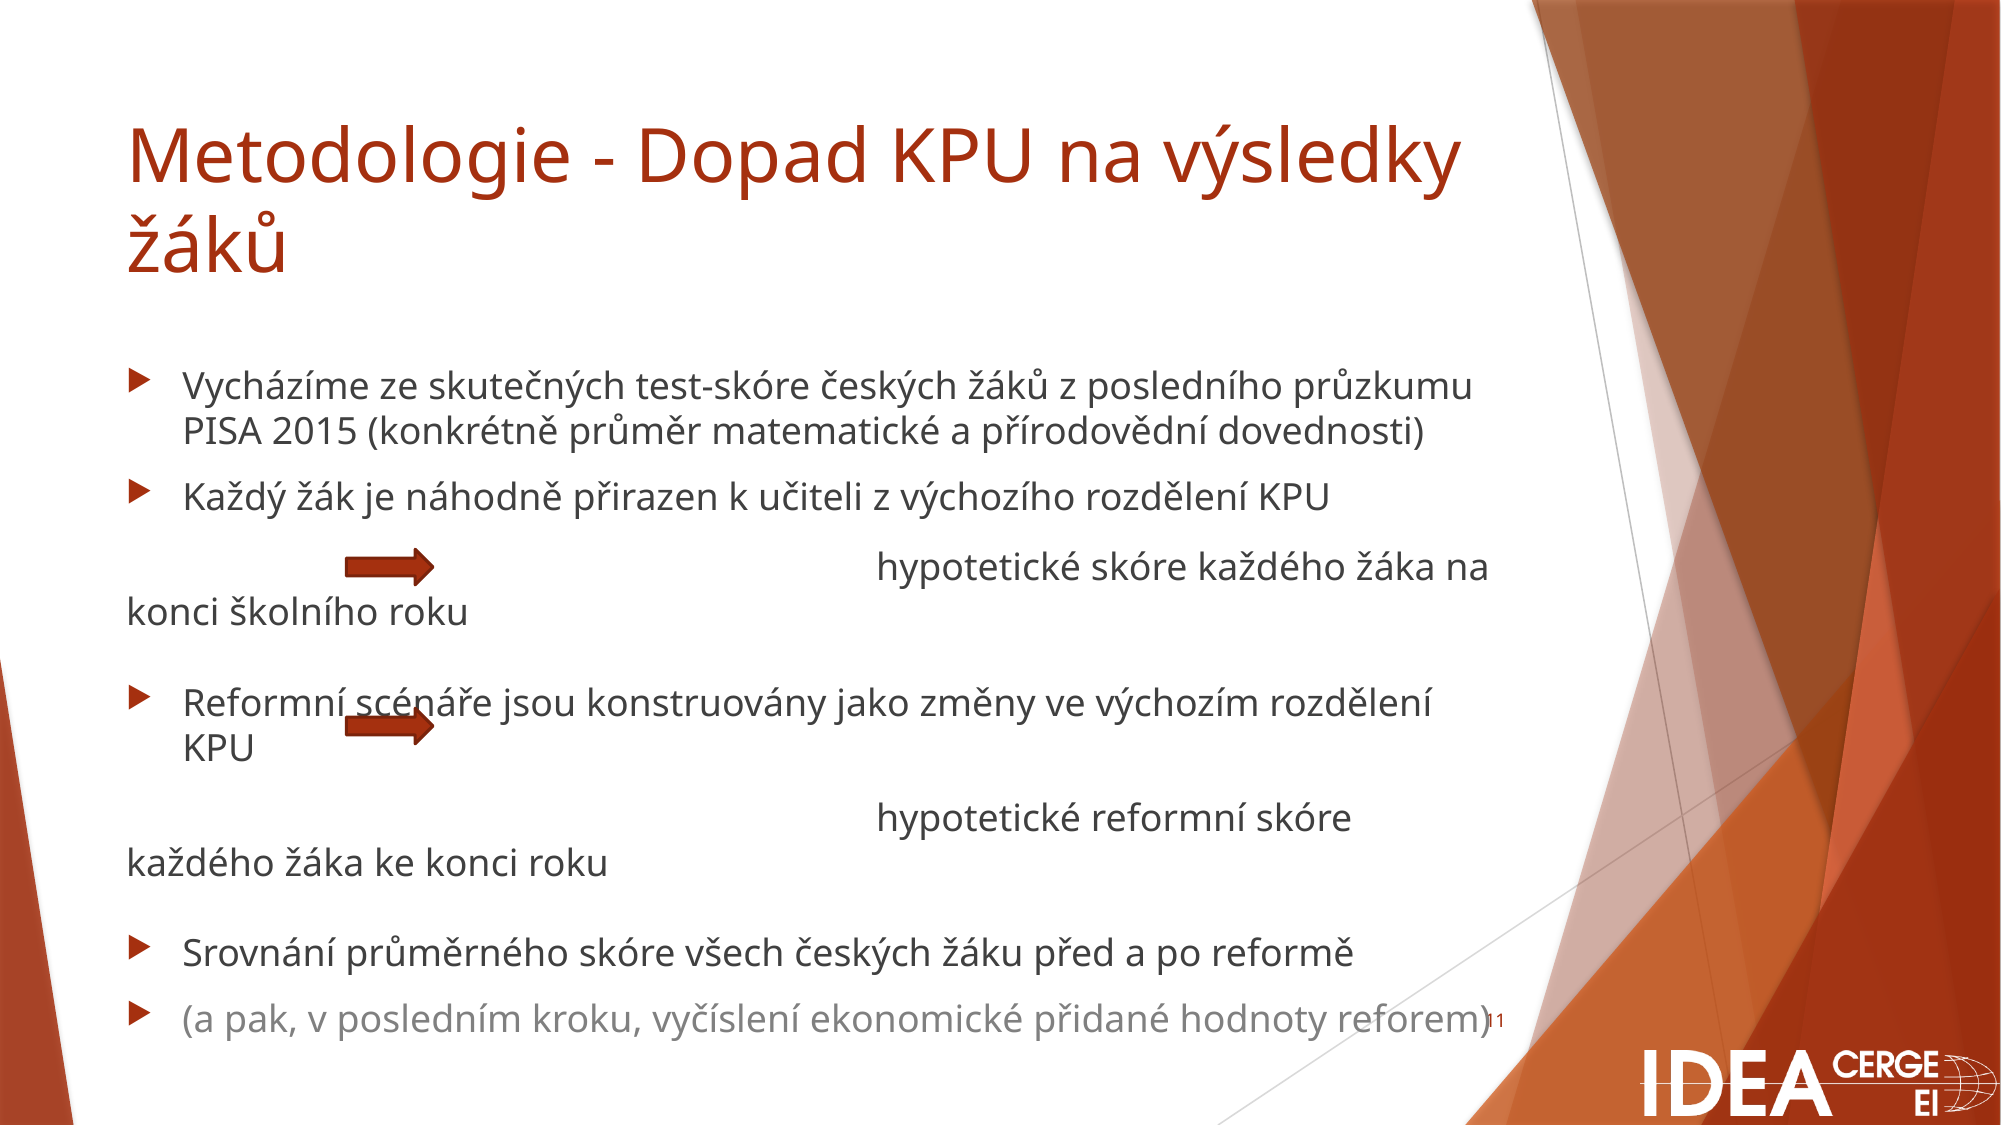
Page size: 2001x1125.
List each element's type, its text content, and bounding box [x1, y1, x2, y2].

picture [1640, 1050, 2000, 1117]
slide_number 11 [1409, 991, 1522, 1051]
text_box [344, 547, 435, 587]
list Vycházíme ze skutečných test-skóre českých žáků z posledního průzkumu PISA 2015 (konkrétně průměr matematické a přírodovědní dovednosti) Každý žák je náhodně přirazen k učiteli z výchozího rozdělení KPU hypotetické skóre každého žáka na konci školního roku Reformní scénáře jsou konstruovány jako změny ve výchozím rozdělení KPU hypotetické reformní skóre každého žáka ke konci roku Srovnání průměrného skóre všech českých žáku před a po reformě (a pak, v posledním kroku, vyčíslení ekonomické přidané hodnoty reforem) [111, 354, 1522, 992]
title Metodologie - Dopad KPU na výsledky žáků [111, 99, 1522, 317]
text_box [344, 706, 435, 746]
